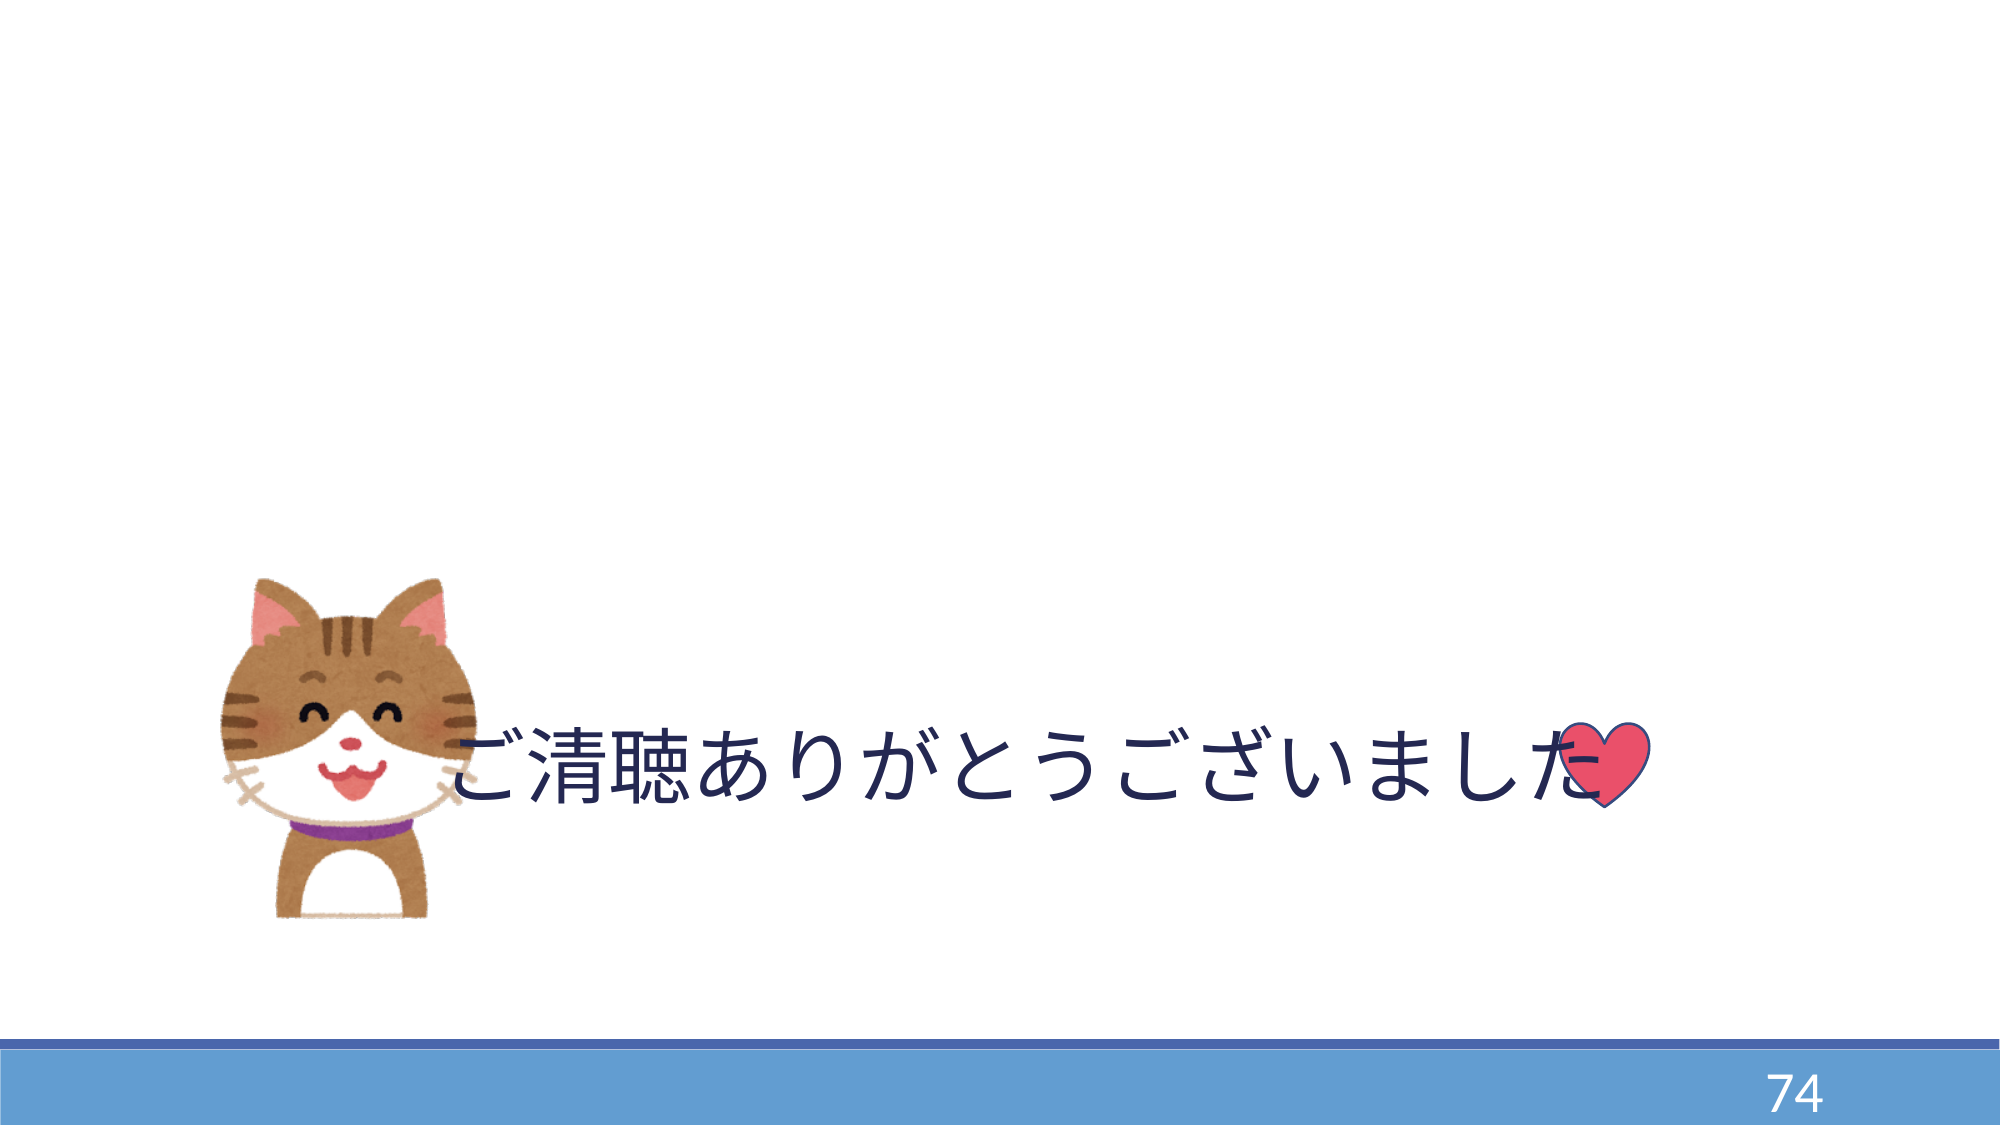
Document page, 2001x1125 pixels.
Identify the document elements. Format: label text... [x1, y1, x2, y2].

slide_number 74 [1624, 1059, 1840, 1120]
picture [207, 556, 491, 930]
text_box ご清聴ありがとうございました [501, 706, 1623, 822]
text_box [1623, 722, 1651, 795]
